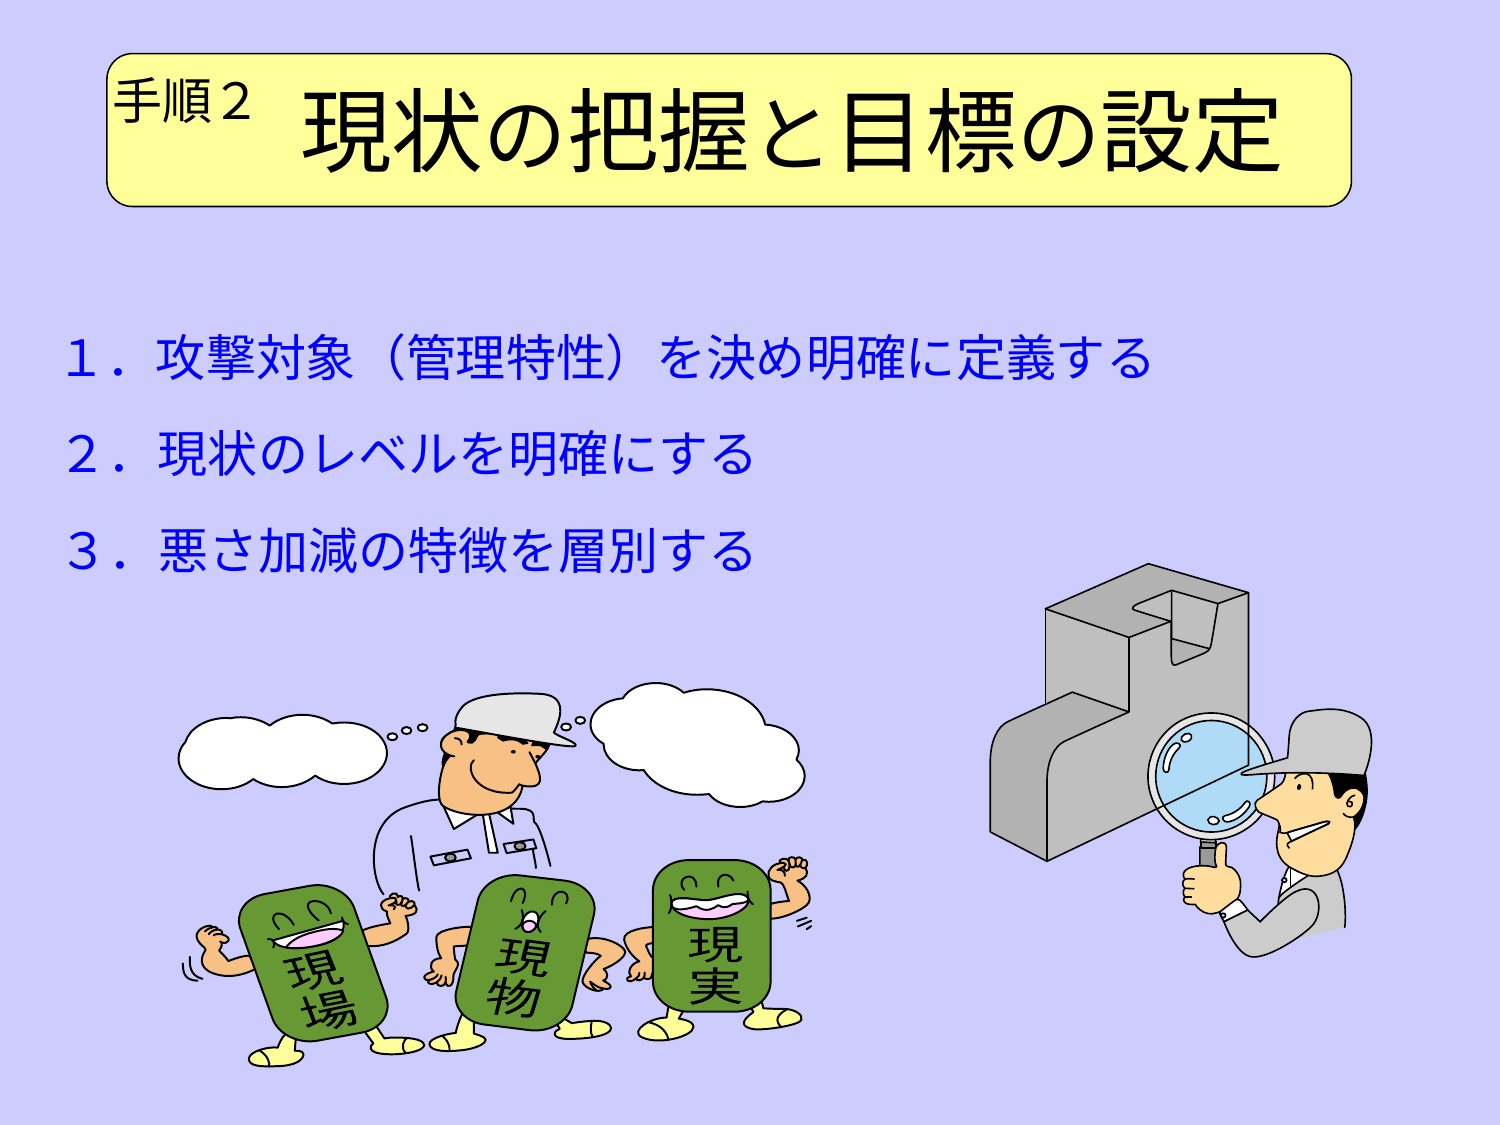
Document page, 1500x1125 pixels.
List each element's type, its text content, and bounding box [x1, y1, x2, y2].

text_box 手順２ [97, 62, 353, 138]
picture [176, 680, 815, 1069]
text_box ２．現状のレベルを明確にする [43, 414, 1180, 490]
text_box [106, 53, 1352, 207]
text_box ３．悪さ加減の特徴を層別する [43, 512, 1153, 588]
text_box １．攻撃対象（管理特性）を決め明確に定義する [41, 318, 1383, 394]
text_box 現状の把握と目標の設定 [256, 56, 1328, 202]
picture [988, 562, 1383, 963]
